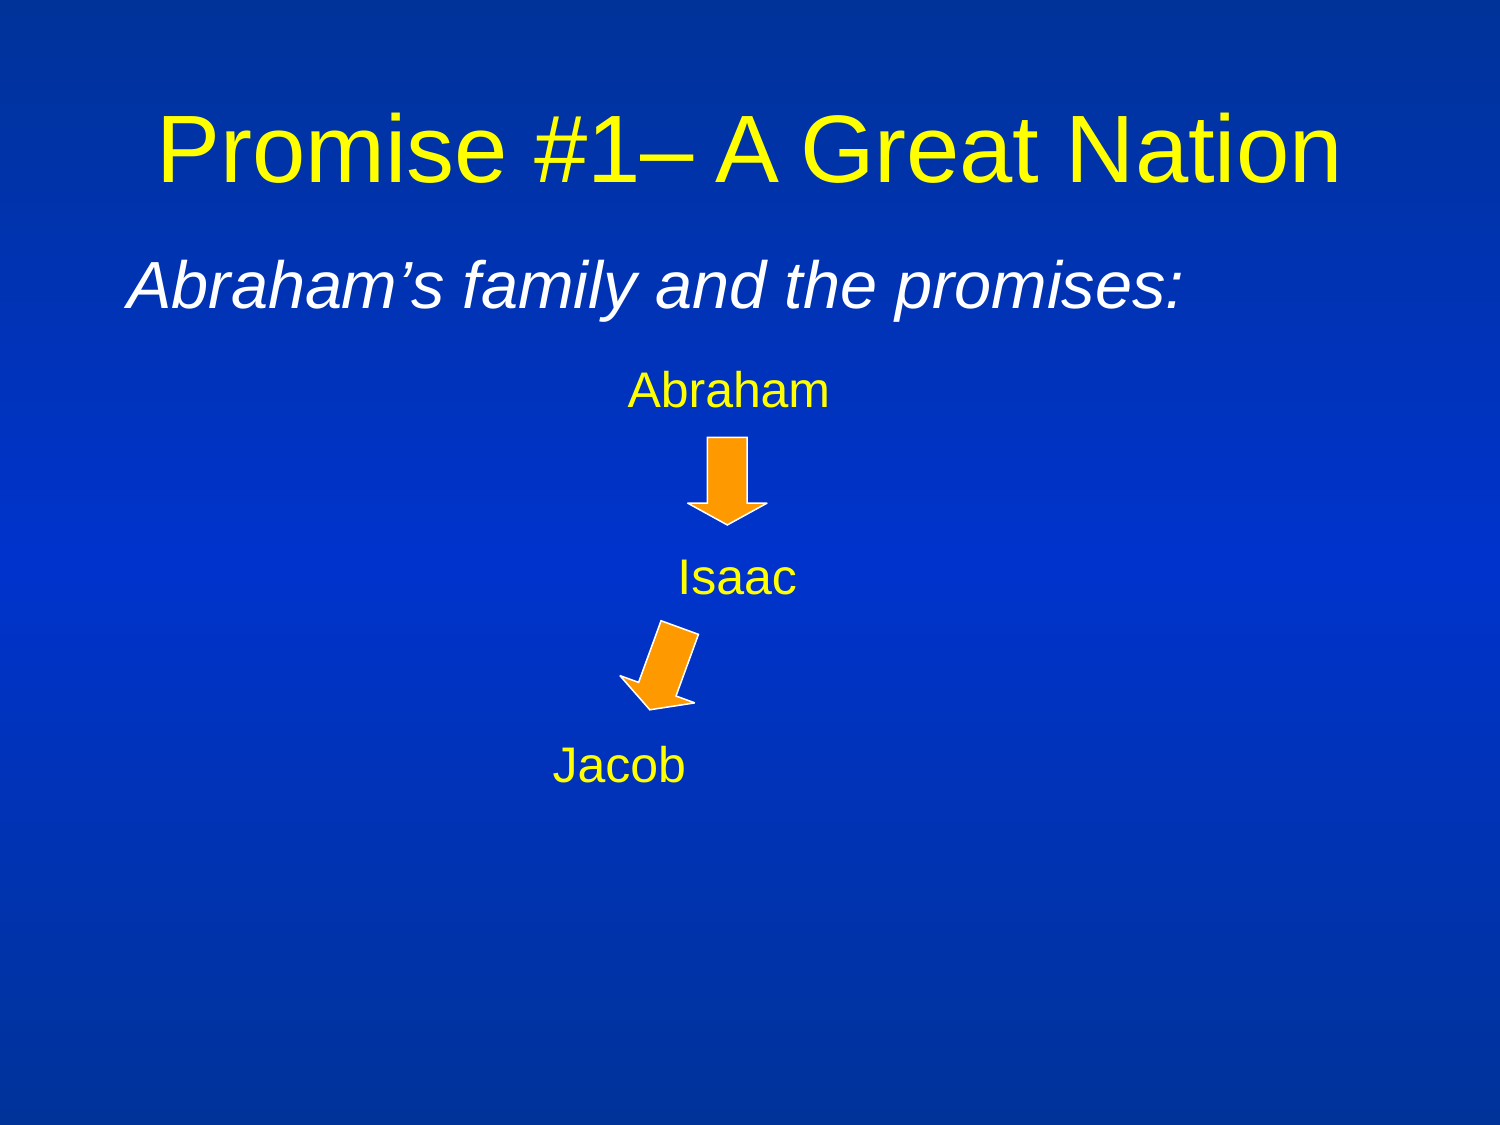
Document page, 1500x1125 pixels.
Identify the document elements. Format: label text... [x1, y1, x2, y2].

text_box Jacob [537, 724, 701, 800]
text_box Isaac [662, 537, 812, 613]
text_box [687, 437, 768, 525]
text_box Abraham [612, 349, 846, 425]
list Abraham’s family and the promises: [112, 249, 1388, 338]
text_box [619, 620, 699, 710]
title Promise #1– A Great Nation [37, 50, 1463, 238]
